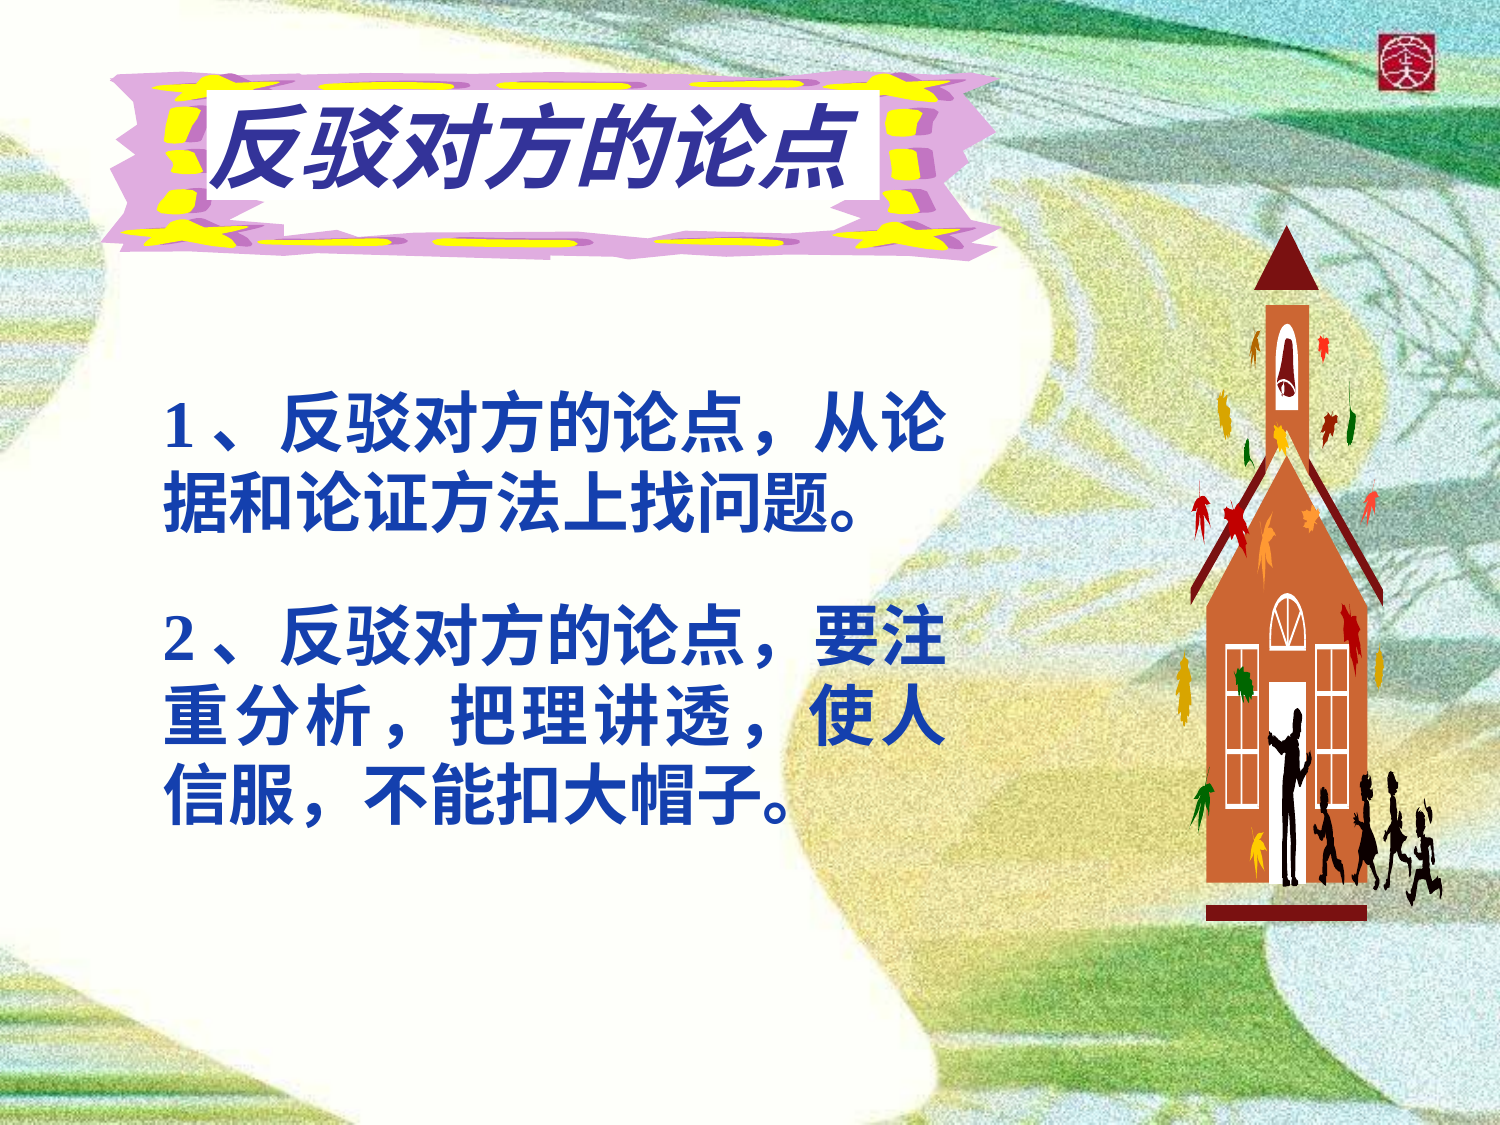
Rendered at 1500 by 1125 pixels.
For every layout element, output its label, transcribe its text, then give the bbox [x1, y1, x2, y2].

text_box 1、反驳对方的论点，从论据和论证方法上找问题。 [147, 373, 963, 549]
text_box 2、反驳对方的论点，要注重分析，把理讲透，使人信服，不能扣大帽子。 [147, 586, 963, 841]
picture [0, 0, 1500, 1125]
